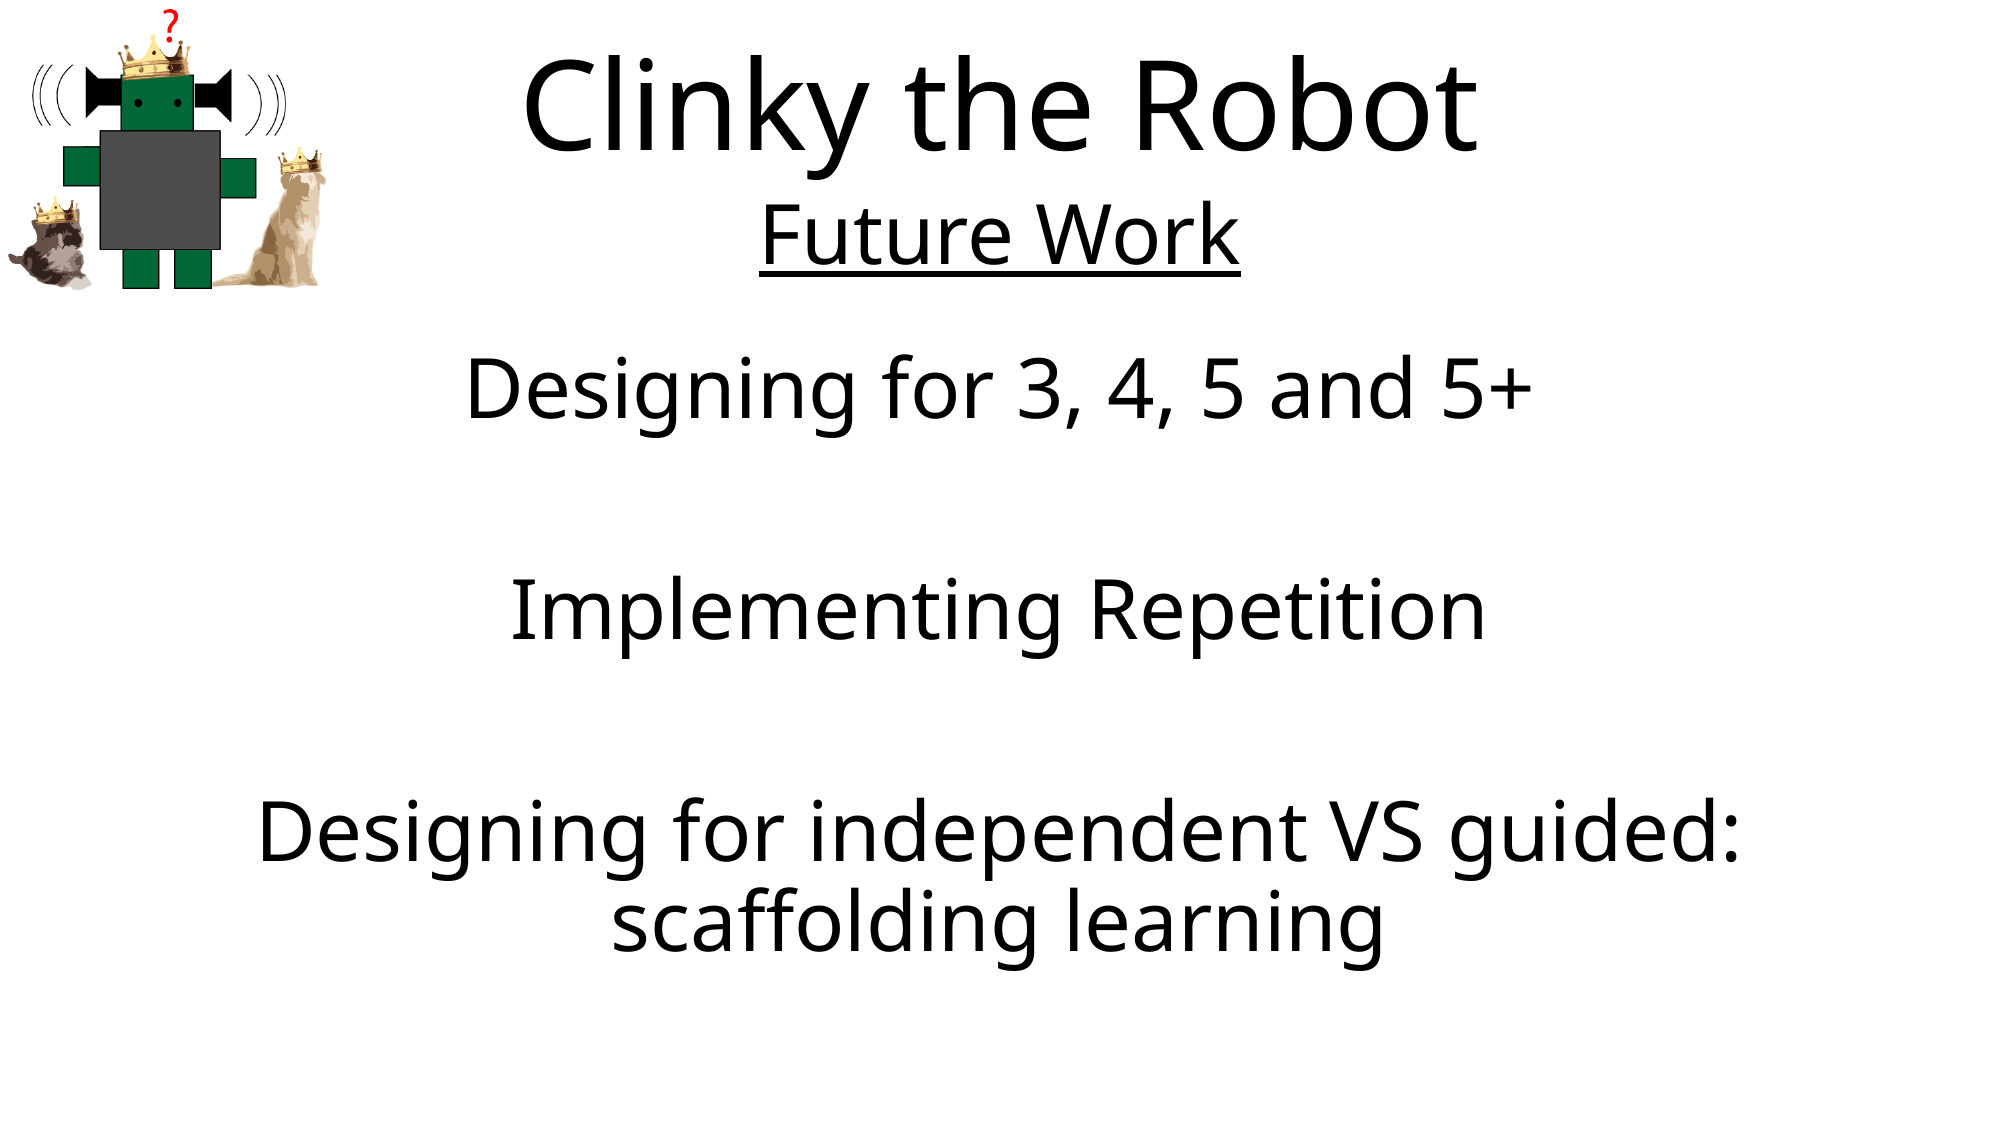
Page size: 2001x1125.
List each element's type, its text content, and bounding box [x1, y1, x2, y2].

picture [0, 0, 356, 305]
text_box Designing for 3, 4, 5 and 5+ Implementing Repetition Designing for independent VS guided: scaffolding learning [189, 338, 1810, 1090]
title Clinky the Robot [356, 30, 1750, 184]
subtitle Future Work [356, 184, 1810, 298]
